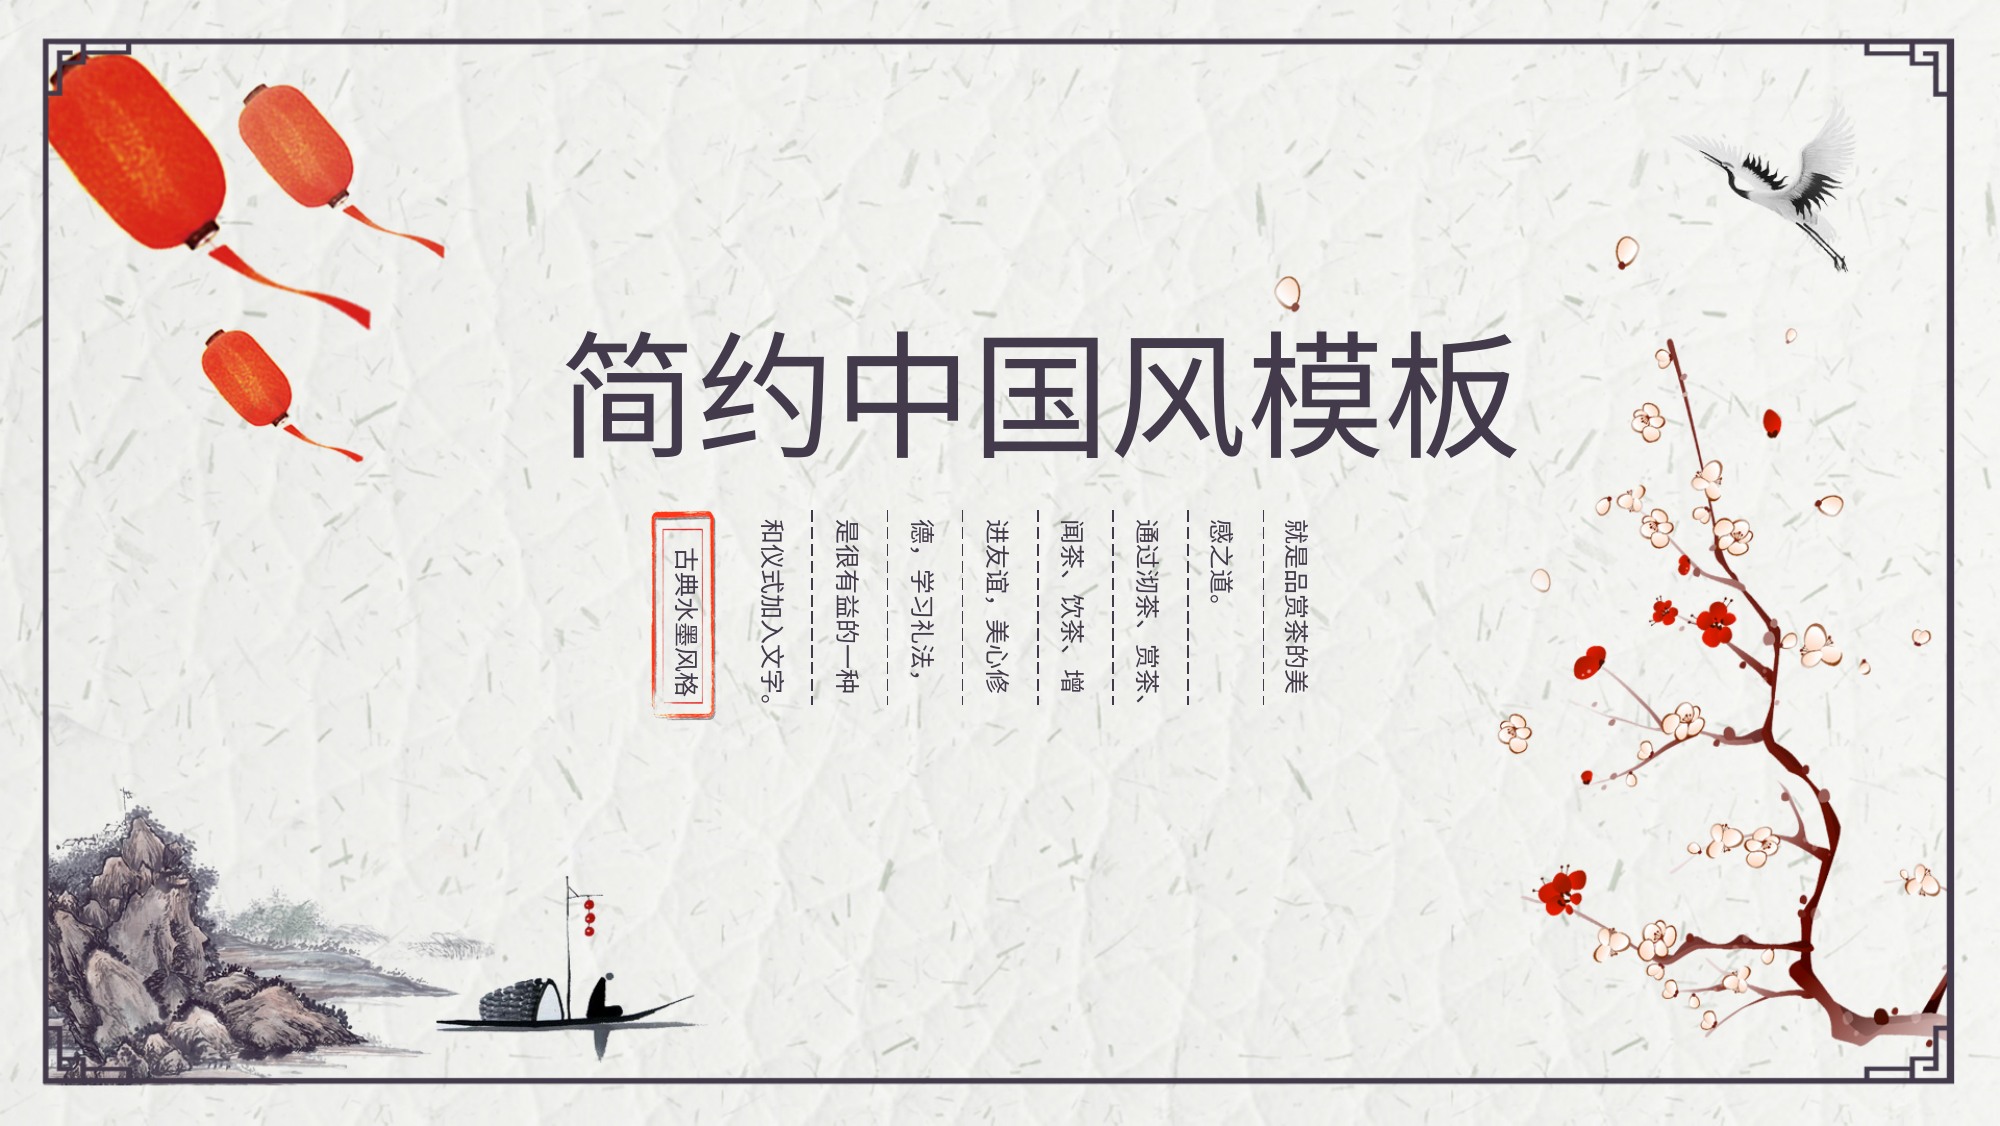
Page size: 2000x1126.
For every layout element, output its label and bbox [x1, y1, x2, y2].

picture [0, 0, 2000, 1126]
text_box [649, 509, 717, 721]
